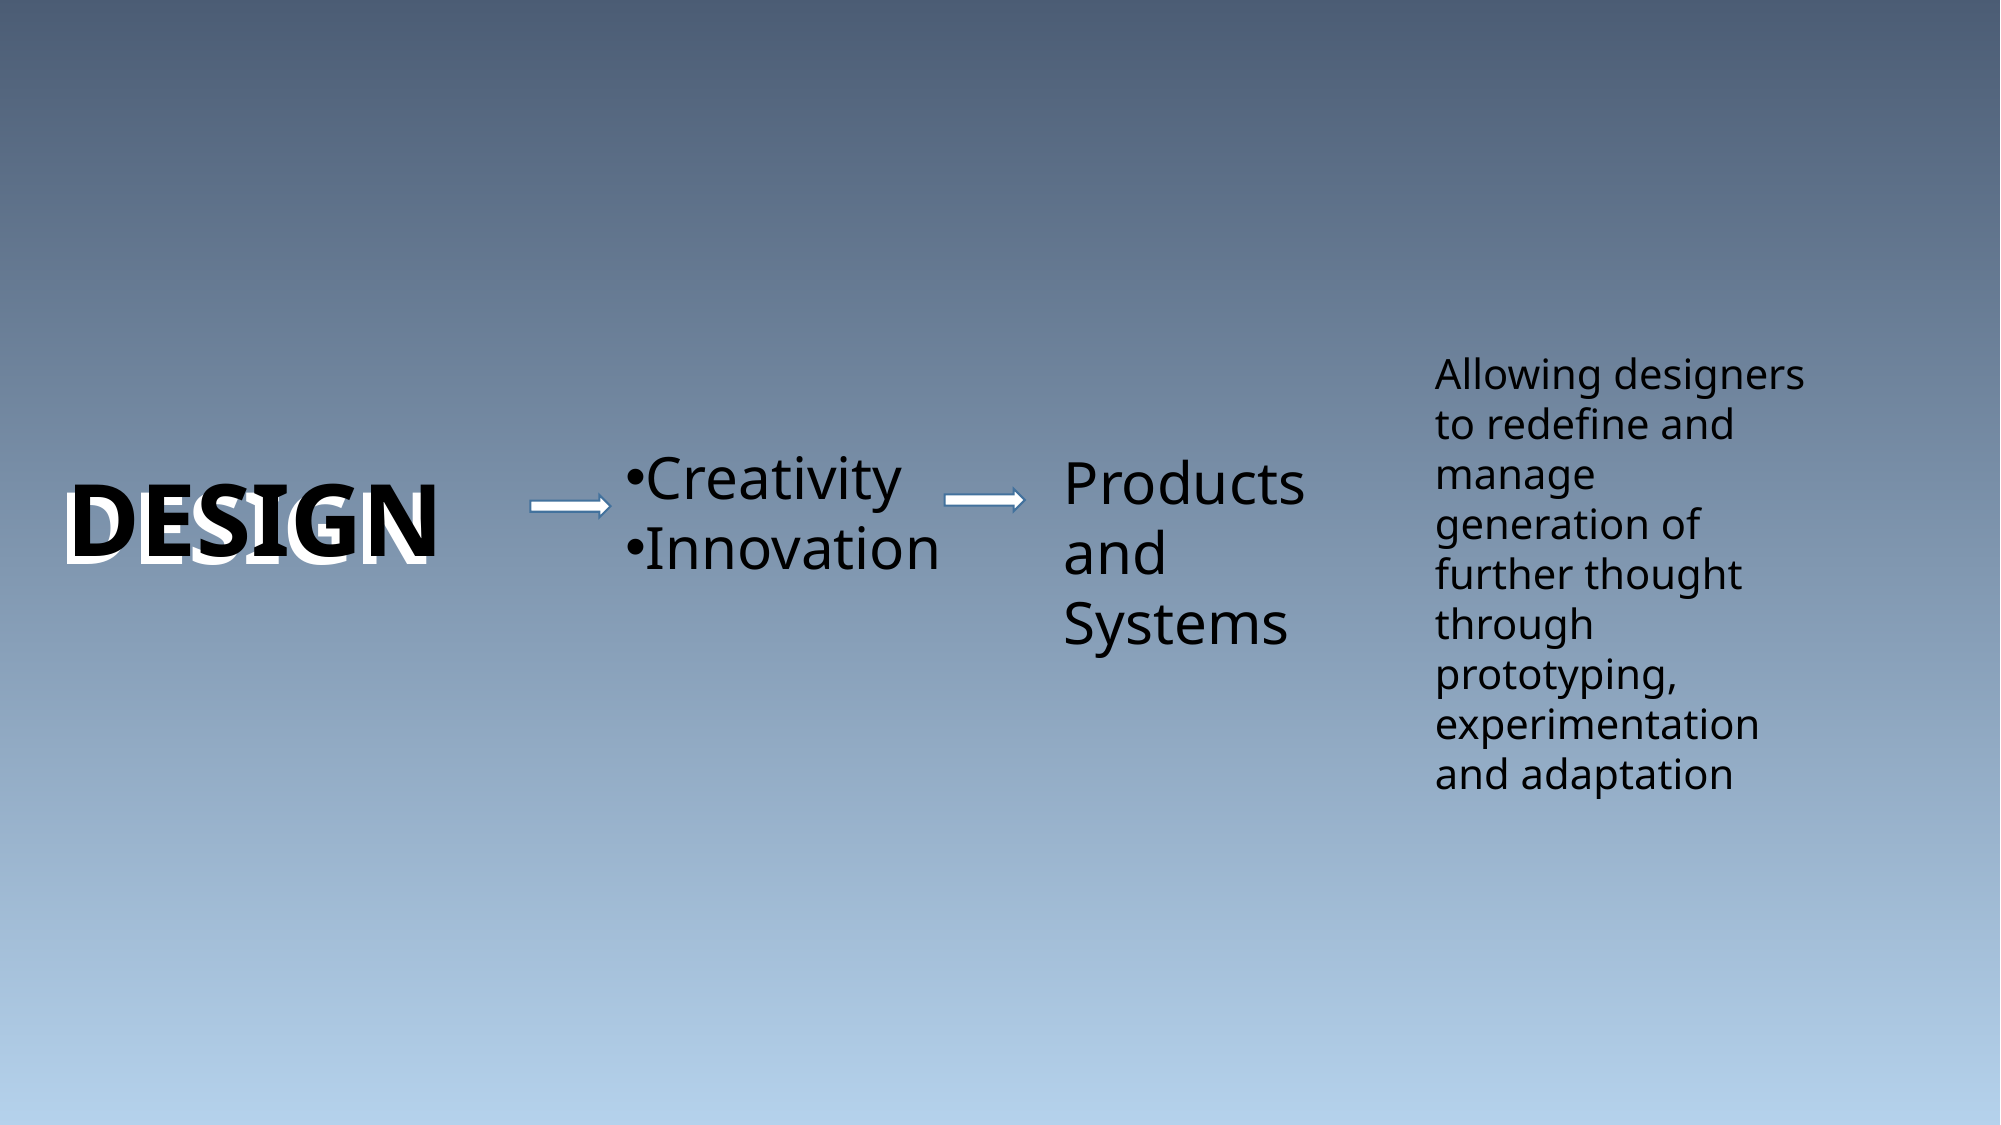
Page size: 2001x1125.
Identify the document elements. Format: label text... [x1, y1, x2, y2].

text_box [529, 492, 613, 520]
text_box Products and Systems [1049, 439, 1397, 664]
text_box Creativity Innovation [610, 433, 999, 589]
text_box DESIGN [51, 449, 571, 584]
text_box Allowing designers to redefine and manage generation of further thought through prototyping, experimentation and adaptation [1420, 340, 1821, 806]
text_box DESIGN [43, 456, 563, 592]
text_box [943, 486, 1027, 514]
